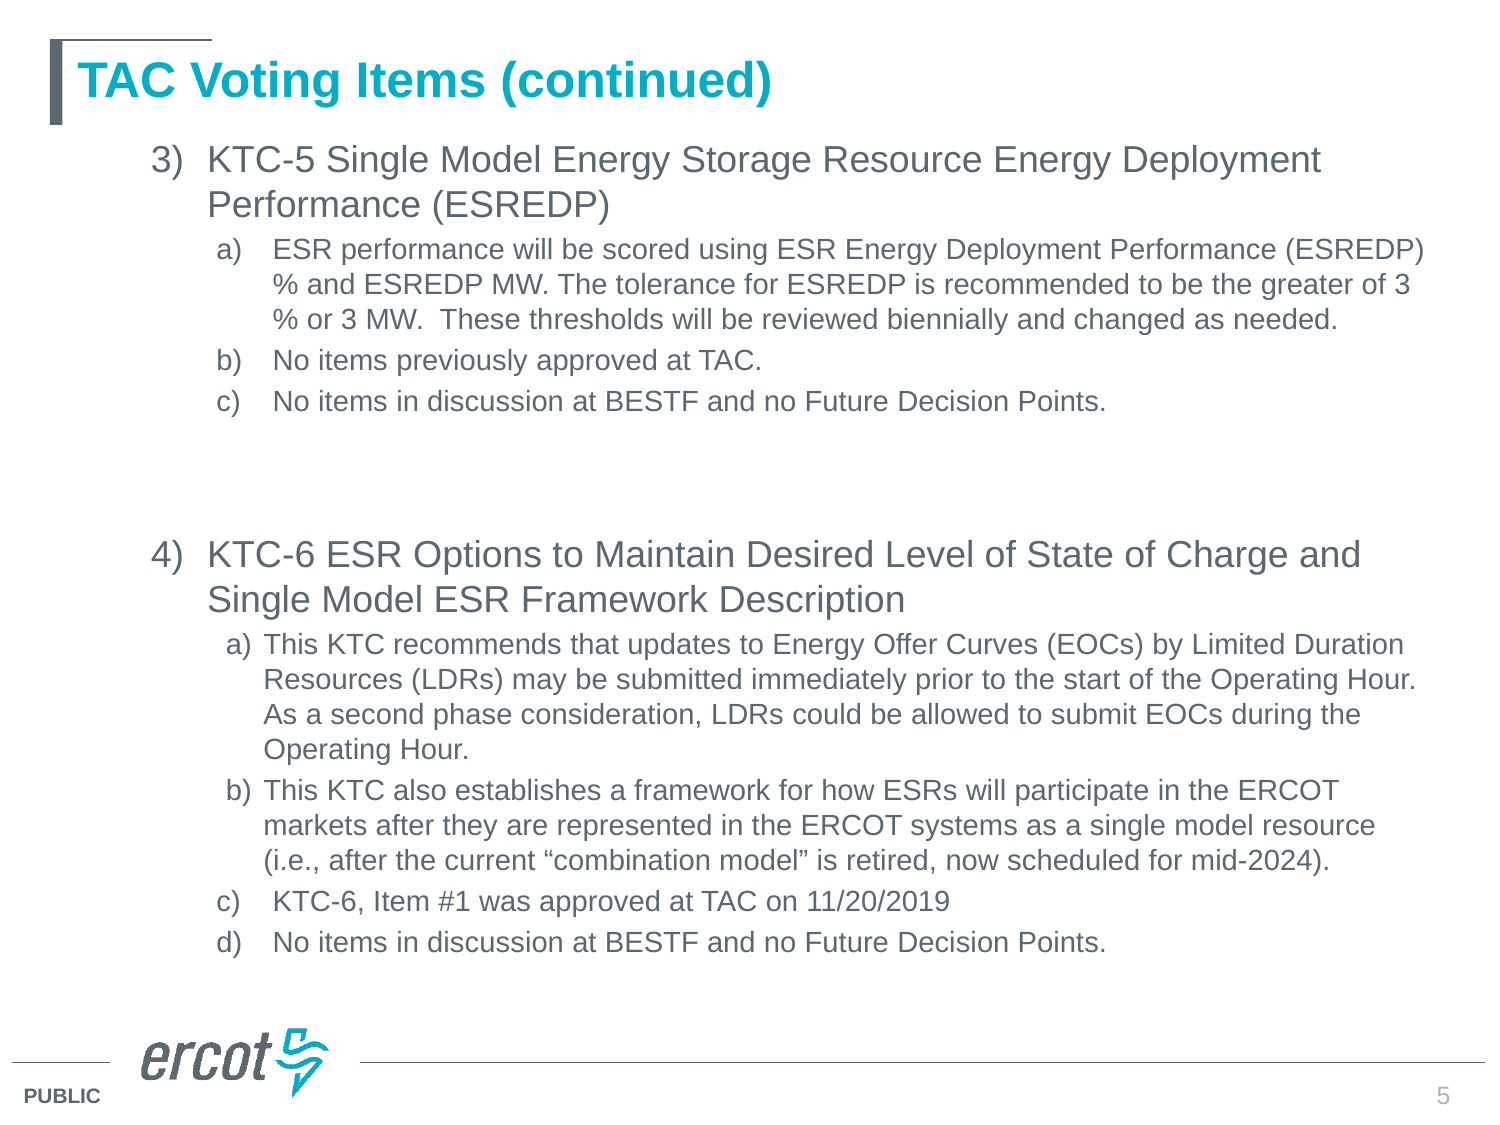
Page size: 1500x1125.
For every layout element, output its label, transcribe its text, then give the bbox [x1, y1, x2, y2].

list KTC-5 Single Model Energy Storage Resource Energy Deployment Performance (ESREDP) ESR performance will be scored using ESR Energy Deployment Performance (ESREDP) % and ESREDP MW. The tolerance for ESREDP is recommended to be the greater of 3 % or 3 MW. These thresholds will be reviewed biennially and changed as needed. No items previously approved at TAC. No items in discussion at BESTF and no Future Decision Points. KTC-6 ESR Options to Maintain Desired Level of State of Charge and Single Model ESR Framework Description This KTC recommends that updates to Energy Offer Curves (EOCs) by Limited Duration Resources (LDRs) may be submitted immediately prior to the start of the Operating Hour. As a second phase consideration, LDRs could be allowed to submit EOCs during the Operating Hour. This KTC also establishes a framework for how ESRs will participate in the ERCOT markets after they are represented in the ERCOT systems as a single model resource (i.e., after the current “combination model” is retired, now scheduled for mid-2024). KTC-6, Item #1 was approved at TAC on 11/20/2019 No items in discussion at BESTF and no Future Decision Points. [61, 127, 1449, 1015]
picture [137, 1024, 332, 1100]
title TAC Voting Items (continued) [62, 39, 1450, 125]
slide_number 5 [1400, 1076, 1488, 1113]
